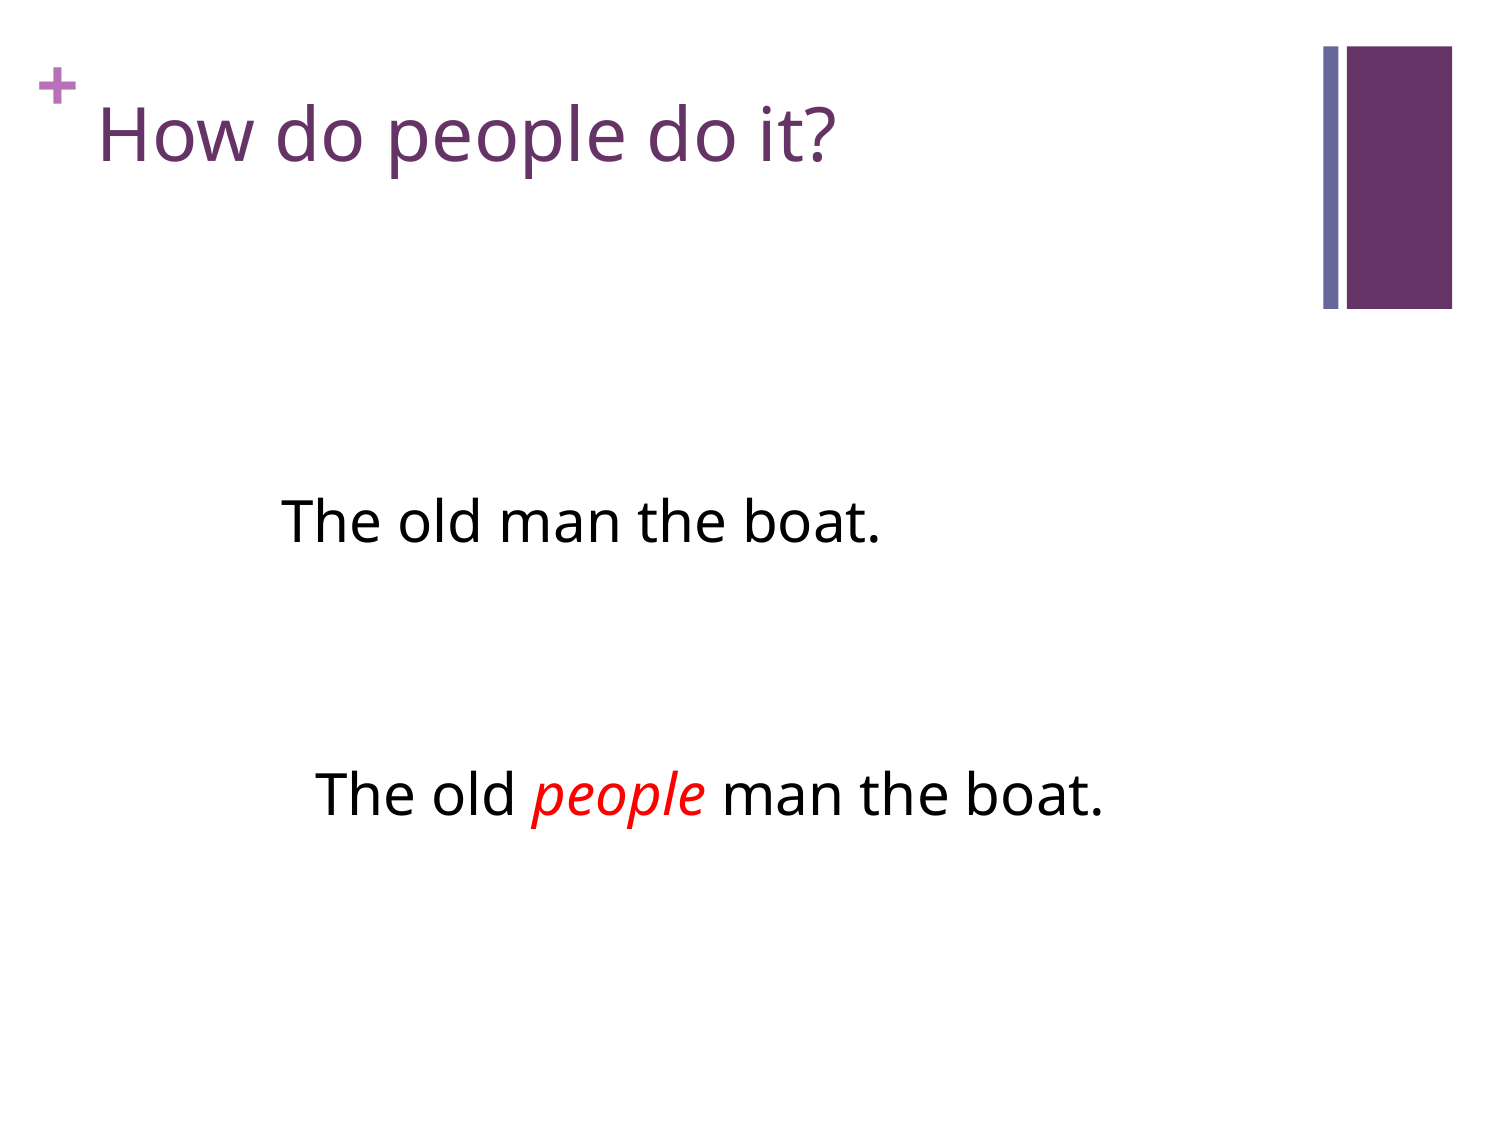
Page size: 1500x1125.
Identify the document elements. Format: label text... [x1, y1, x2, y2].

text_box The old people man the boat. [300, 750, 1121, 835]
title How do people do it? [81, 79, 1322, 263]
text_box The old man the boat. [266, 476, 898, 562]
